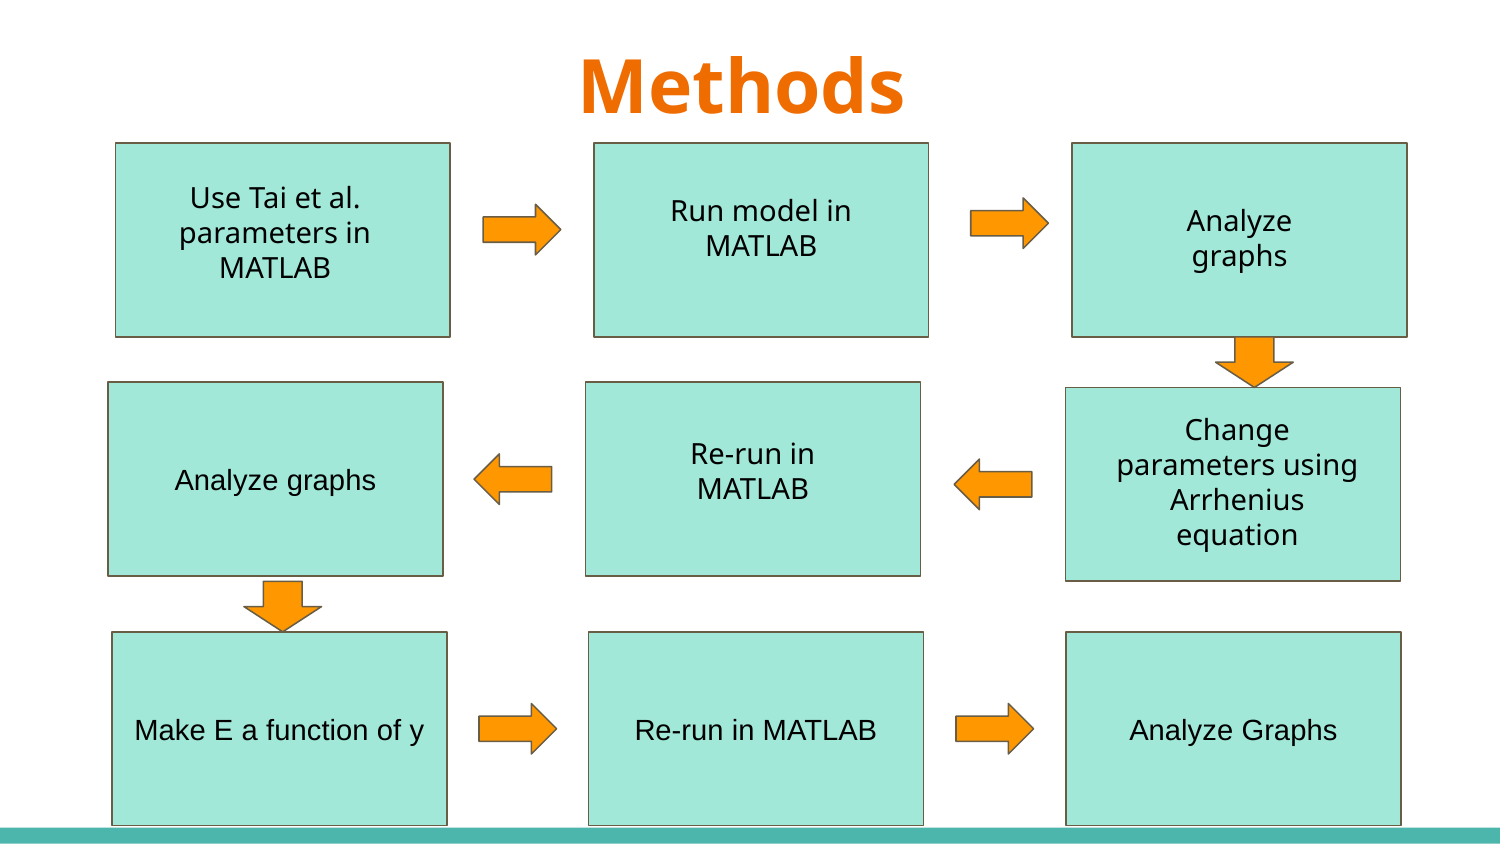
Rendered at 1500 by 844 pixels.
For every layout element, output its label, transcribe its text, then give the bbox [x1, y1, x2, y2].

text_box [593, 143, 929, 337]
text_box Use Tai et al. parameters in MATLAB [158, 164, 393, 283]
text_box [1215, 336, 1294, 388]
text_box [970, 197, 1049, 249]
text_box [1065, 387, 1401, 582]
text_box Re-run in MATLAB [588, 631, 924, 826]
text_box [115, 143, 451, 337]
text_box Methods [112, 23, 1388, 116]
text_box [483, 204, 561, 255]
text_box [478, 703, 557, 755]
text_box [955, 703, 1034, 755]
text_box Run model in MATLAB [651, 176, 871, 270]
text_box Analyze graphs [108, 382, 444, 577]
text_box Make E a function of y [112, 631, 448, 826]
text_box [585, 382, 921, 577]
text_box Analyze Graphs [1066, 631, 1402, 826]
text_box [1072, 143, 1408, 337]
text_box [243, 581, 322, 632]
text_box Change parameters using Arrhenius equation [1100, 396, 1375, 502]
text_box [474, 453, 552, 505]
text_box Analyze graphs [1130, 187, 1350, 293]
text_box Re-run in MATLAB [620, 420, 886, 539]
text_box [954, 459, 1032, 510]
